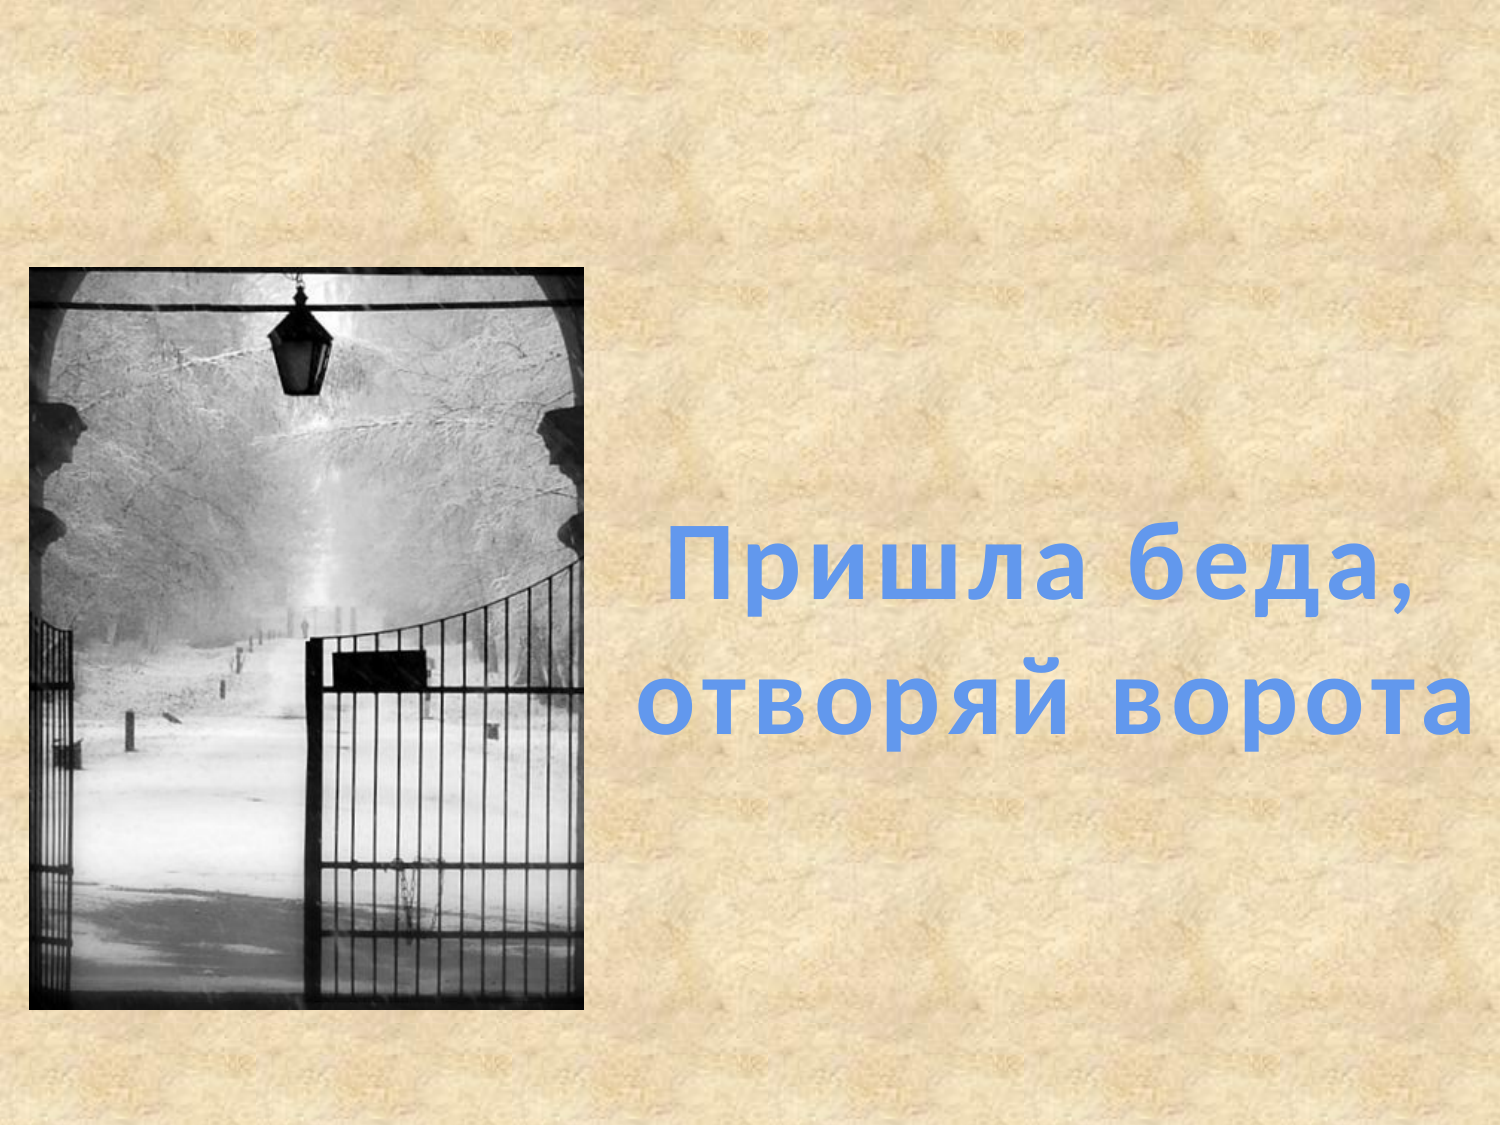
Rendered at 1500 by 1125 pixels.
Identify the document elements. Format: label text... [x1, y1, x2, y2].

picture [0, 0, 1500, 1125]
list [29, 266, 584, 1010]
text_box Пришла беда, отворяй ворота [620, 479, 1494, 765]
